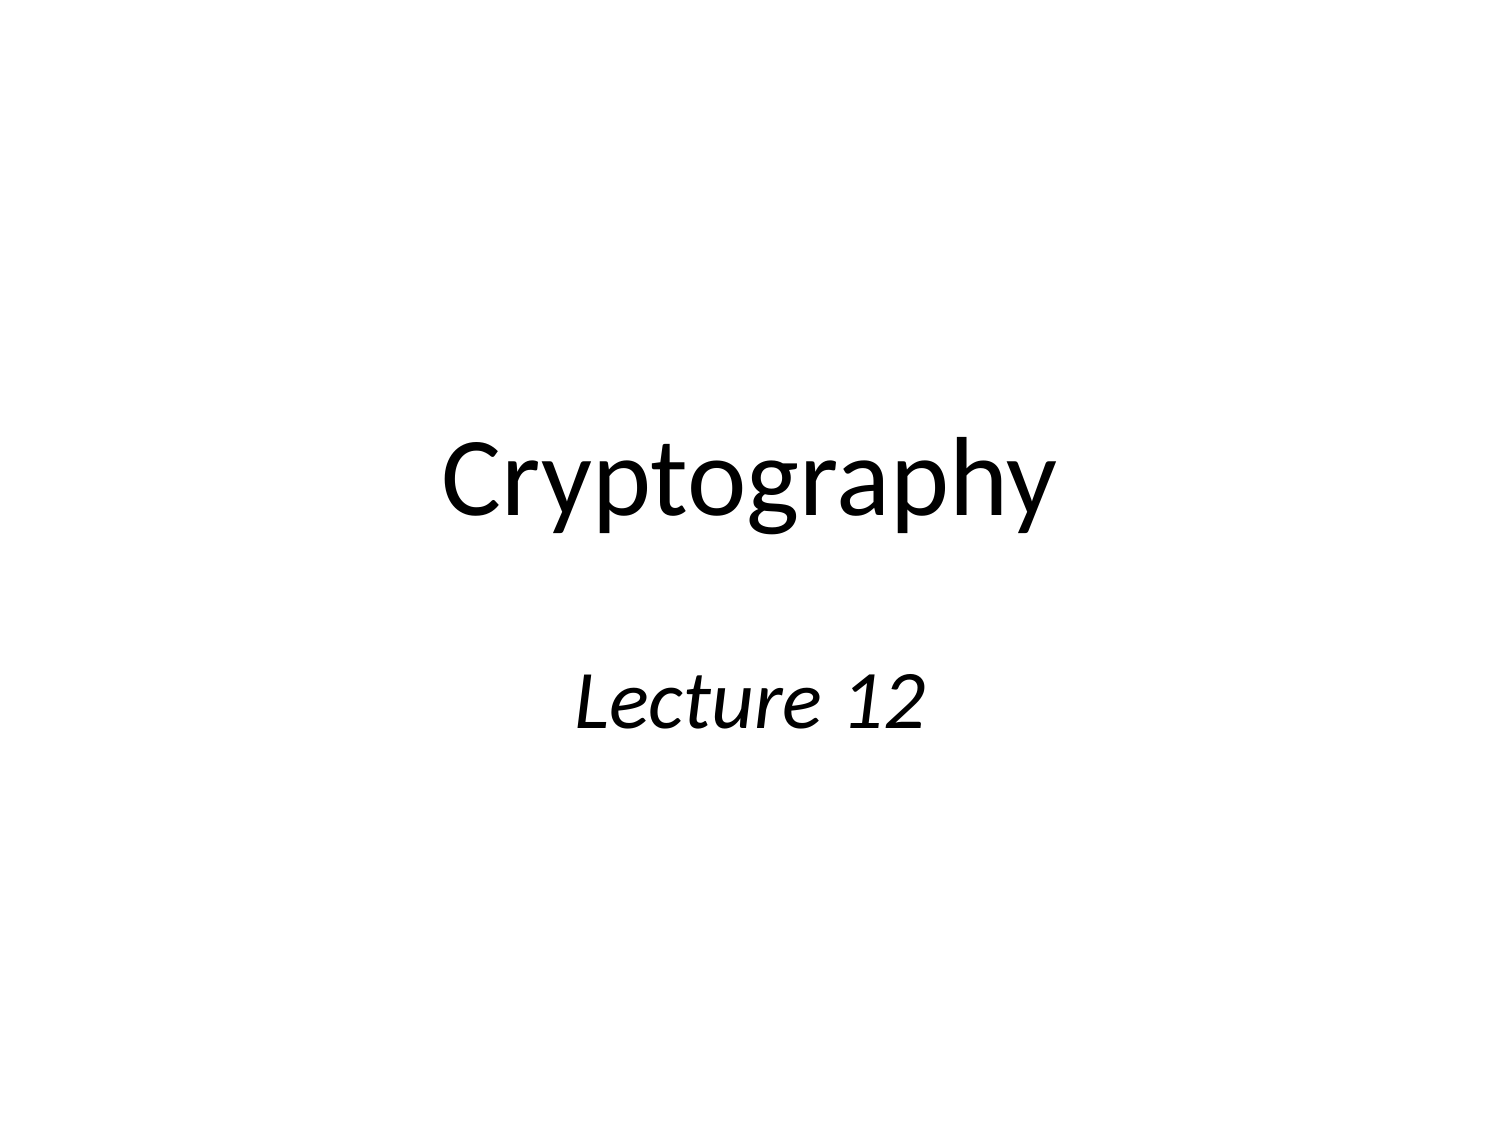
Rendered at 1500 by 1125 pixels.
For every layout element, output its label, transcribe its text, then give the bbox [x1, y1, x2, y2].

subtitle Lecture 12 [225, 637, 1275, 925]
title Cryptography [112, 349, 1388, 591]
